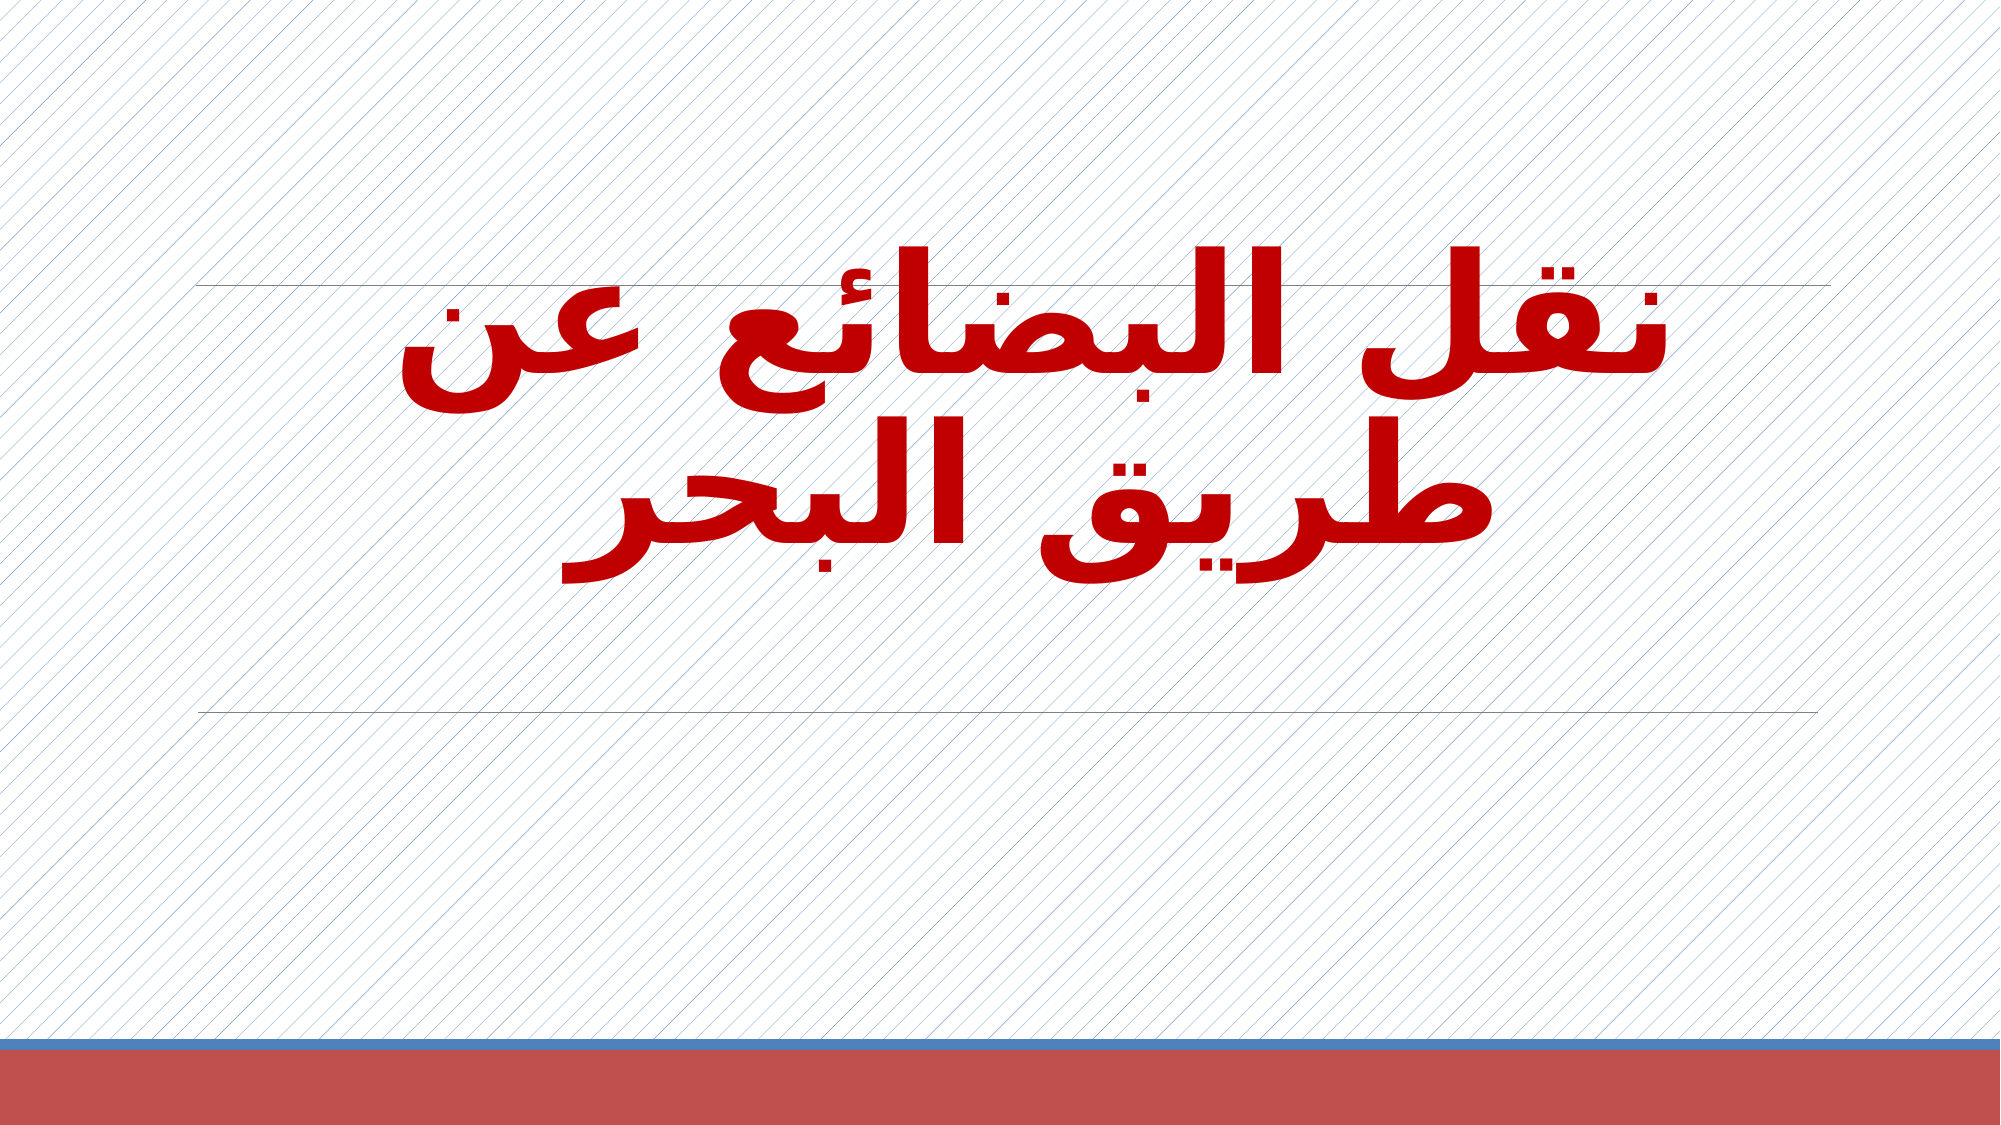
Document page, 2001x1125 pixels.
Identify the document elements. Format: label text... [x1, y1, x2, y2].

title نقل البضائع عن طريق البحر [211, 0, 1862, 585]
